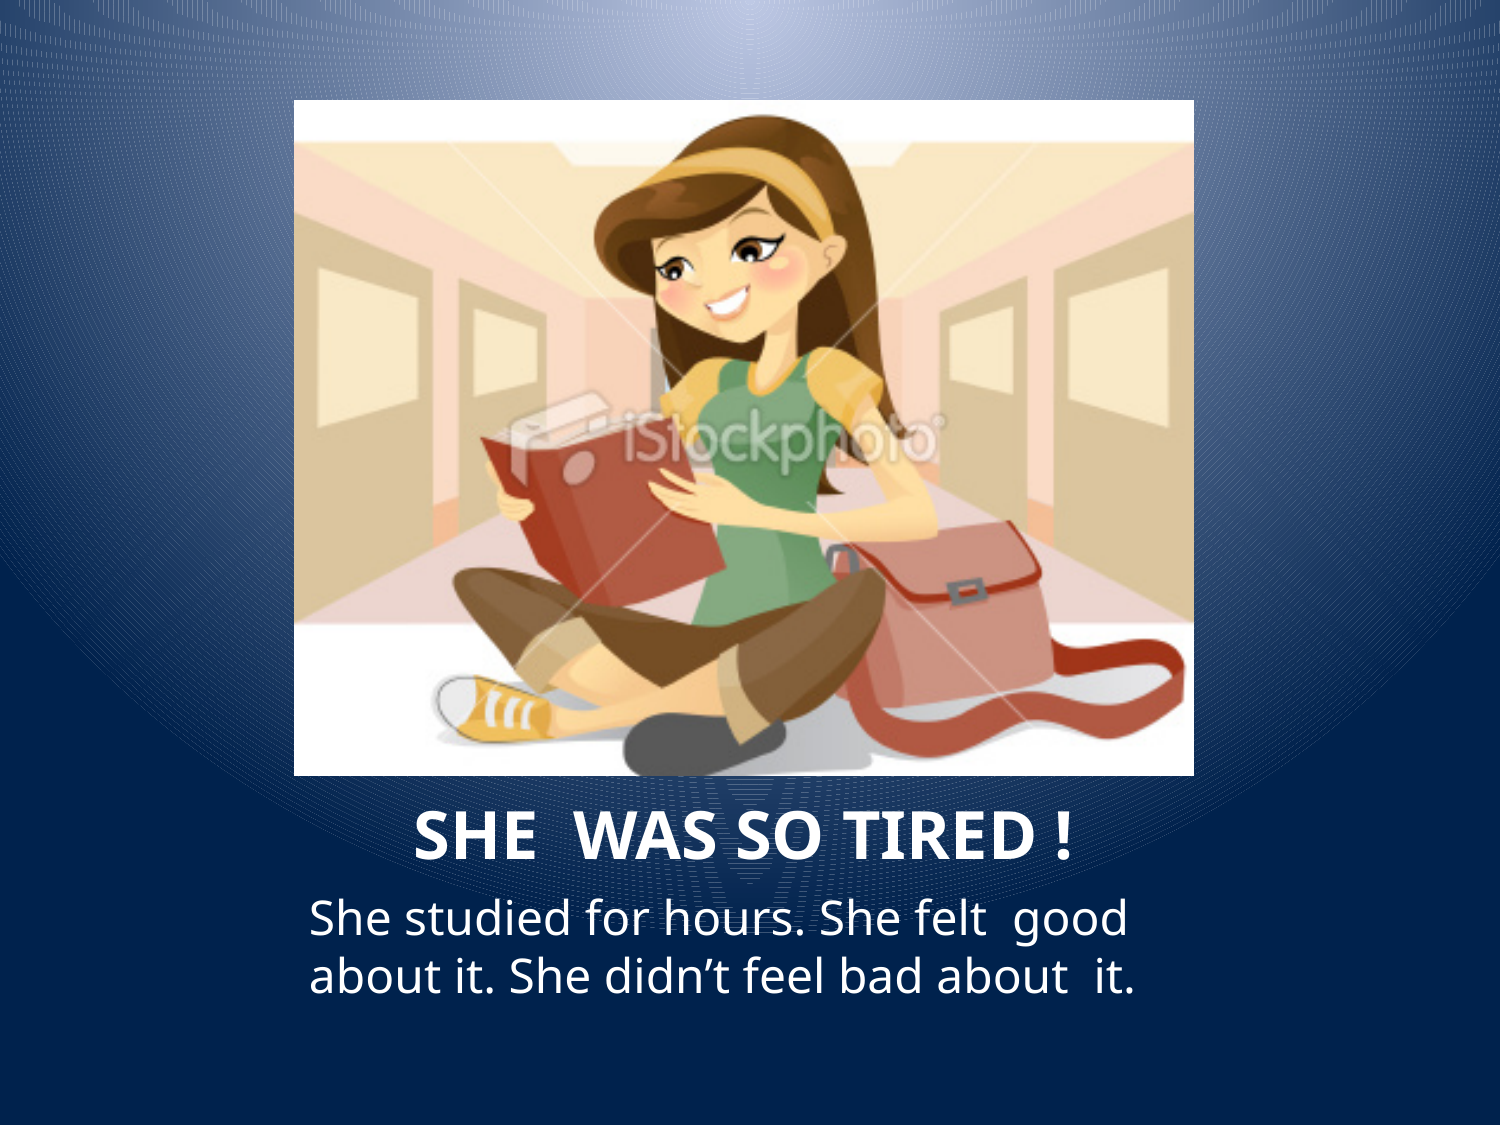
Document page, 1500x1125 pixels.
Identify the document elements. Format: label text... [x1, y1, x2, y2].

list She studied for hours. She felt good about it. She didn’t feel bad about it. [294, 880, 1194, 1013]
title SHE WAS SO TIRED ! [294, 787, 1194, 880]
picture [293, 100, 1195, 776]
